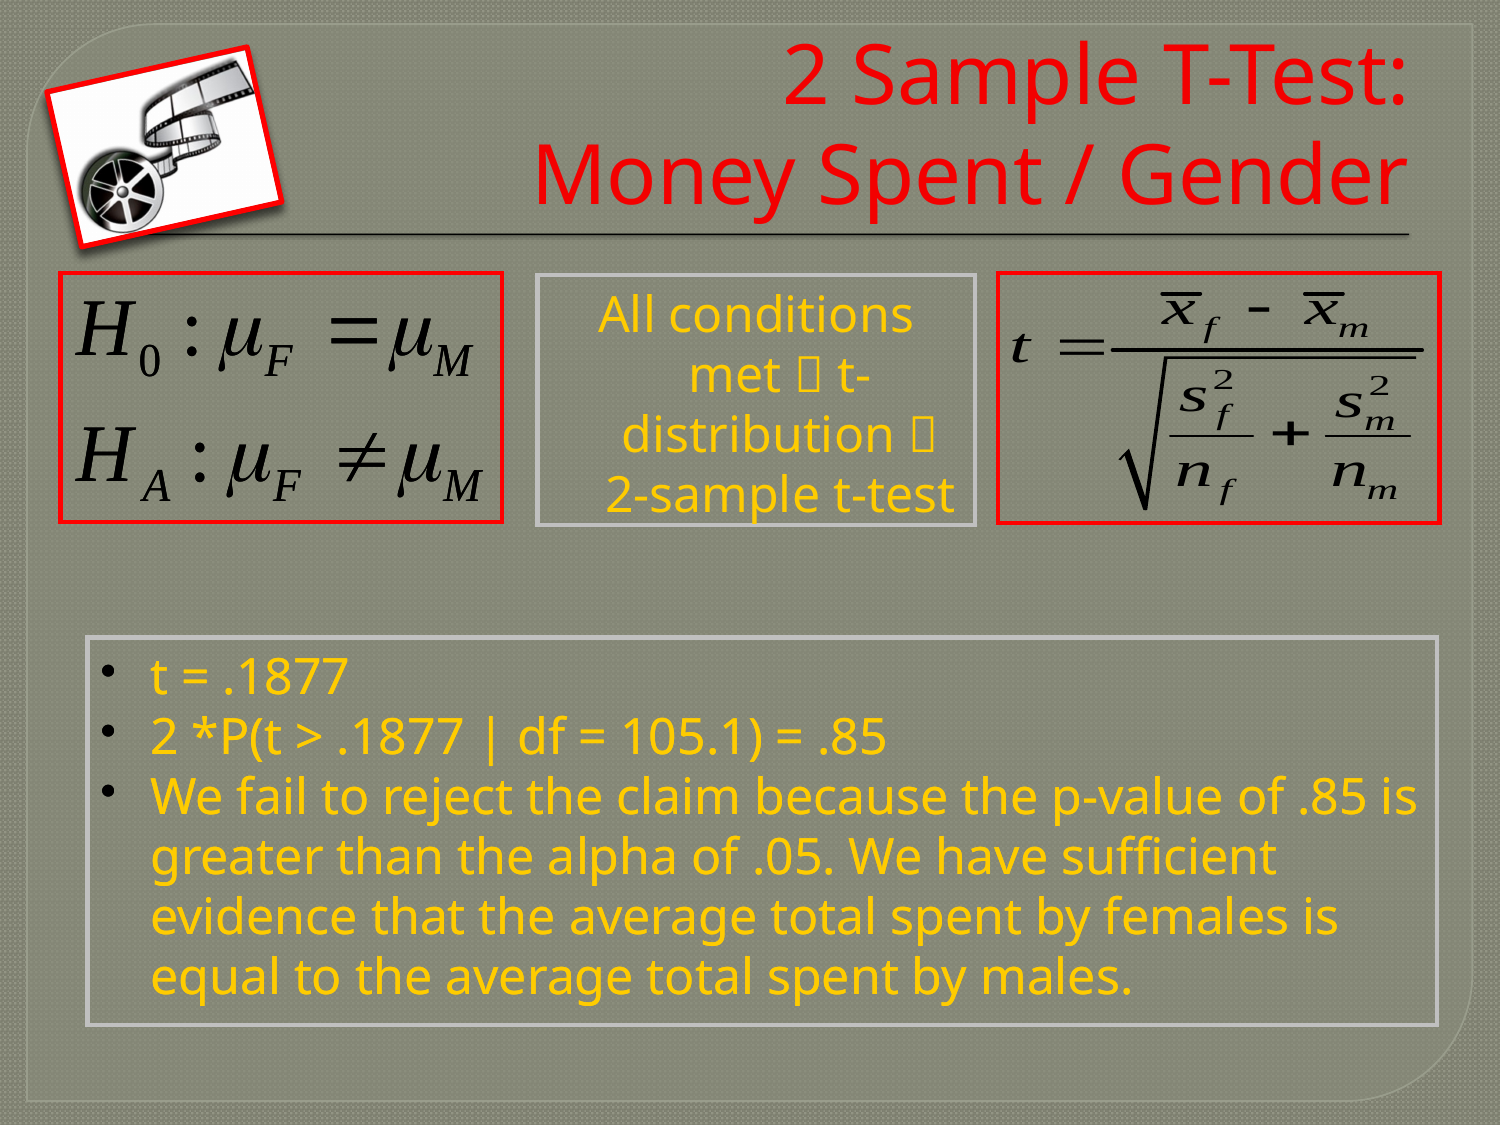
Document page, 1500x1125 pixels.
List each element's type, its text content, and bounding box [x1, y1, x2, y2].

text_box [62, 274, 501, 521]
text_box t = .1877 2 *P(t > .1877 | df = 105.1) = .85 We fail to reject the claim because the p-value of .85 is greater than the alpha of .05. We have sufficient evidence that the average total spent by females is equal to the average total spent by males. [87, 637, 1438, 1025]
title 2 Sample T-Test: Money Spent / Gender [312, 41, 1425, 230]
text_box All conditions met  t-distribution  2-sample t-test [537, 275, 975, 525]
picture [51, 51, 278, 243]
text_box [999, 274, 1438, 522]
